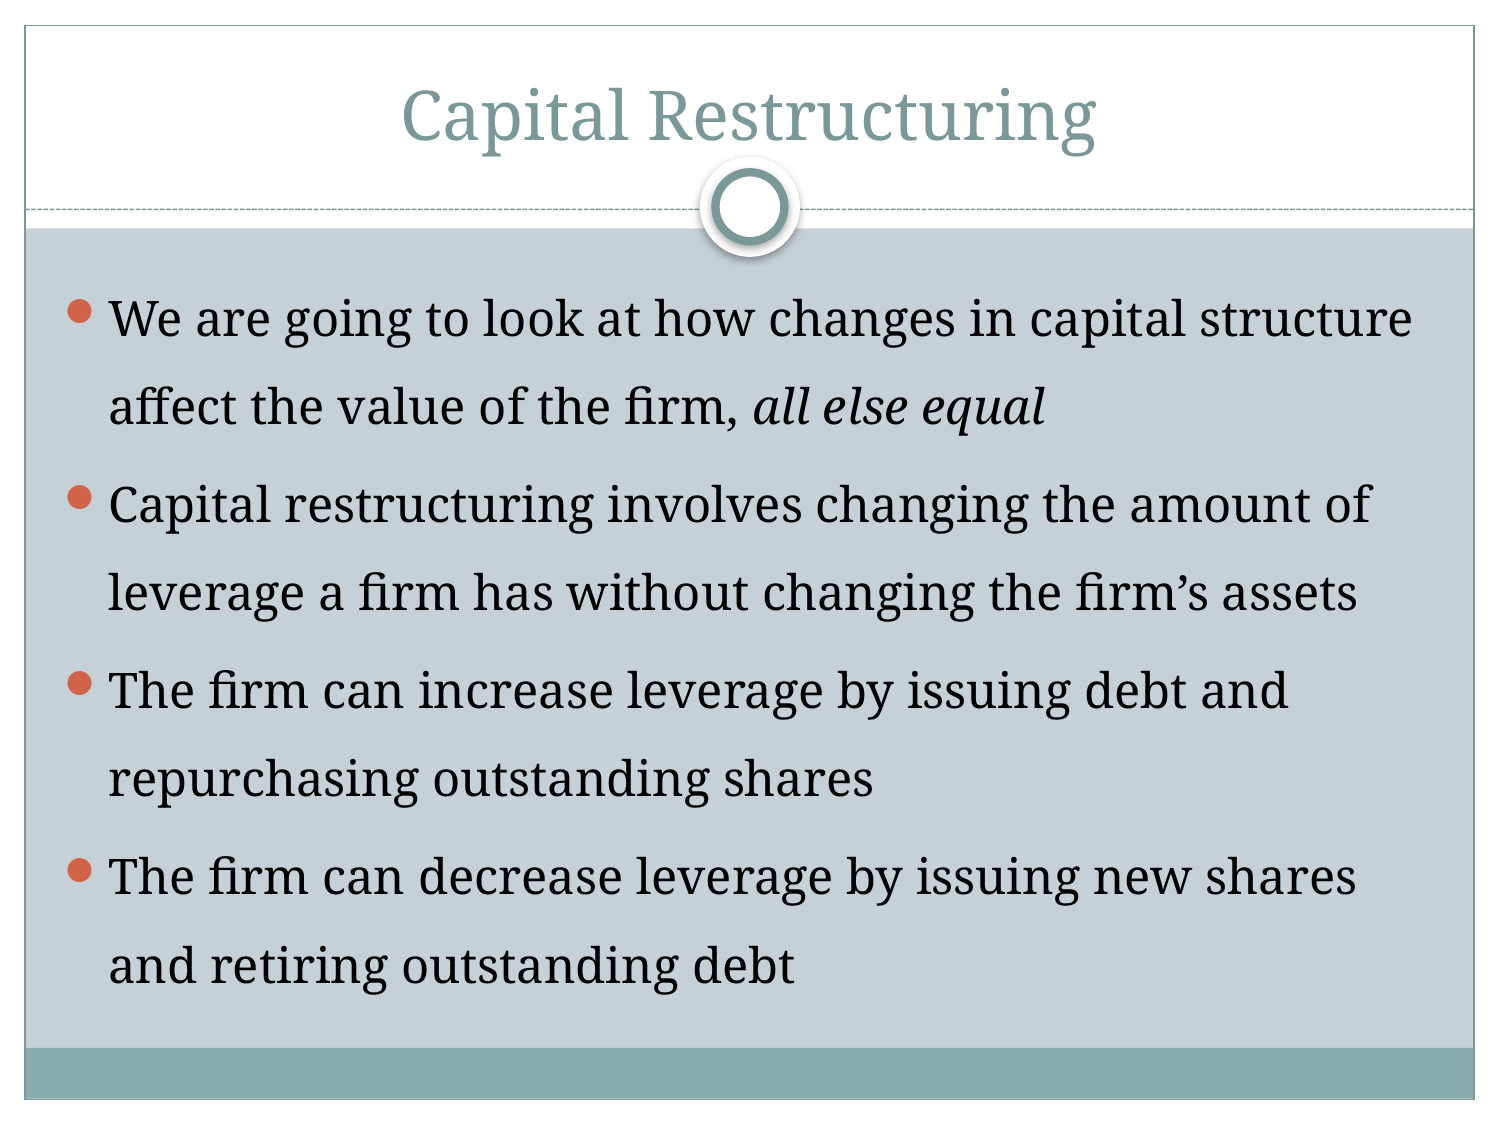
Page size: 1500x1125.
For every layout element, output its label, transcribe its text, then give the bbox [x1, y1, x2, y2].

title Capital Restructuring [49, 37, 1450, 162]
list We are going to look at how changes in capital structure affect the value of the firm, all else equal Capital restructuring involves changing the amount of leverage a firm has without changing the firm’s assets The firm can increase leverage by issuing debt and repurchasing outstanding shares The firm can decrease leverage by issuing new shares and retiring outstanding debt [49, 250, 1445, 1001]
